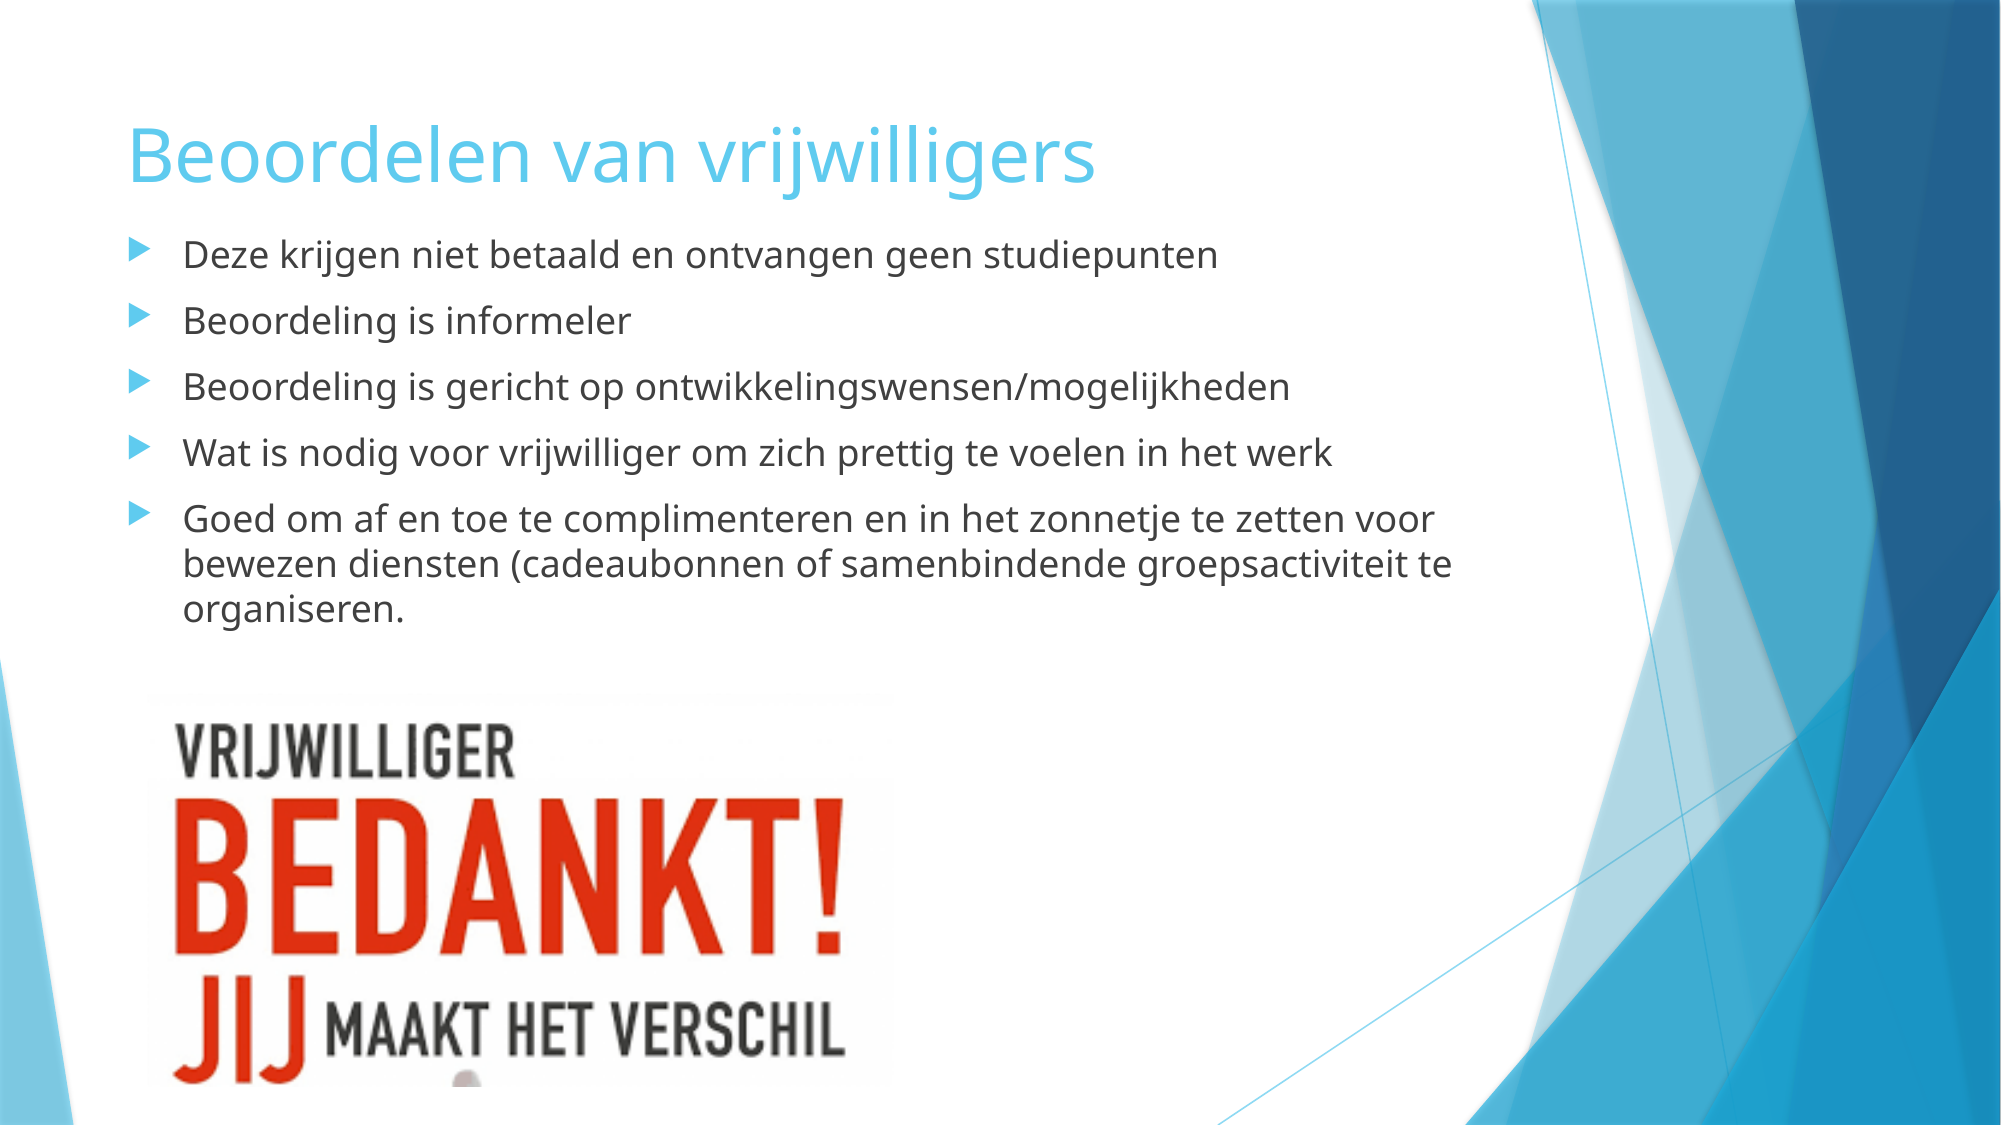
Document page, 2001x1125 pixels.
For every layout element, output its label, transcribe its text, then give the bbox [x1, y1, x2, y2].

picture [146, 693, 894, 1087]
title Beoordelen van vrijwilligers [111, 99, 1522, 223]
list Deze krijgen niet betaald en ontvangen geen studiepunten Beoordeling is informeler Beoordeling is gericht op ontwikkelingswensen/mogelijkheden Wat is nodig voor vrijwilliger om zich prettig te voelen in het werk Goed om af en toe te complimenteren en in het zonnetje te zetten voor bewezen diensten (cadeaubonnen of samenbindende groepsactiviteit te organiseren. [111, 223, 1522, 861]
